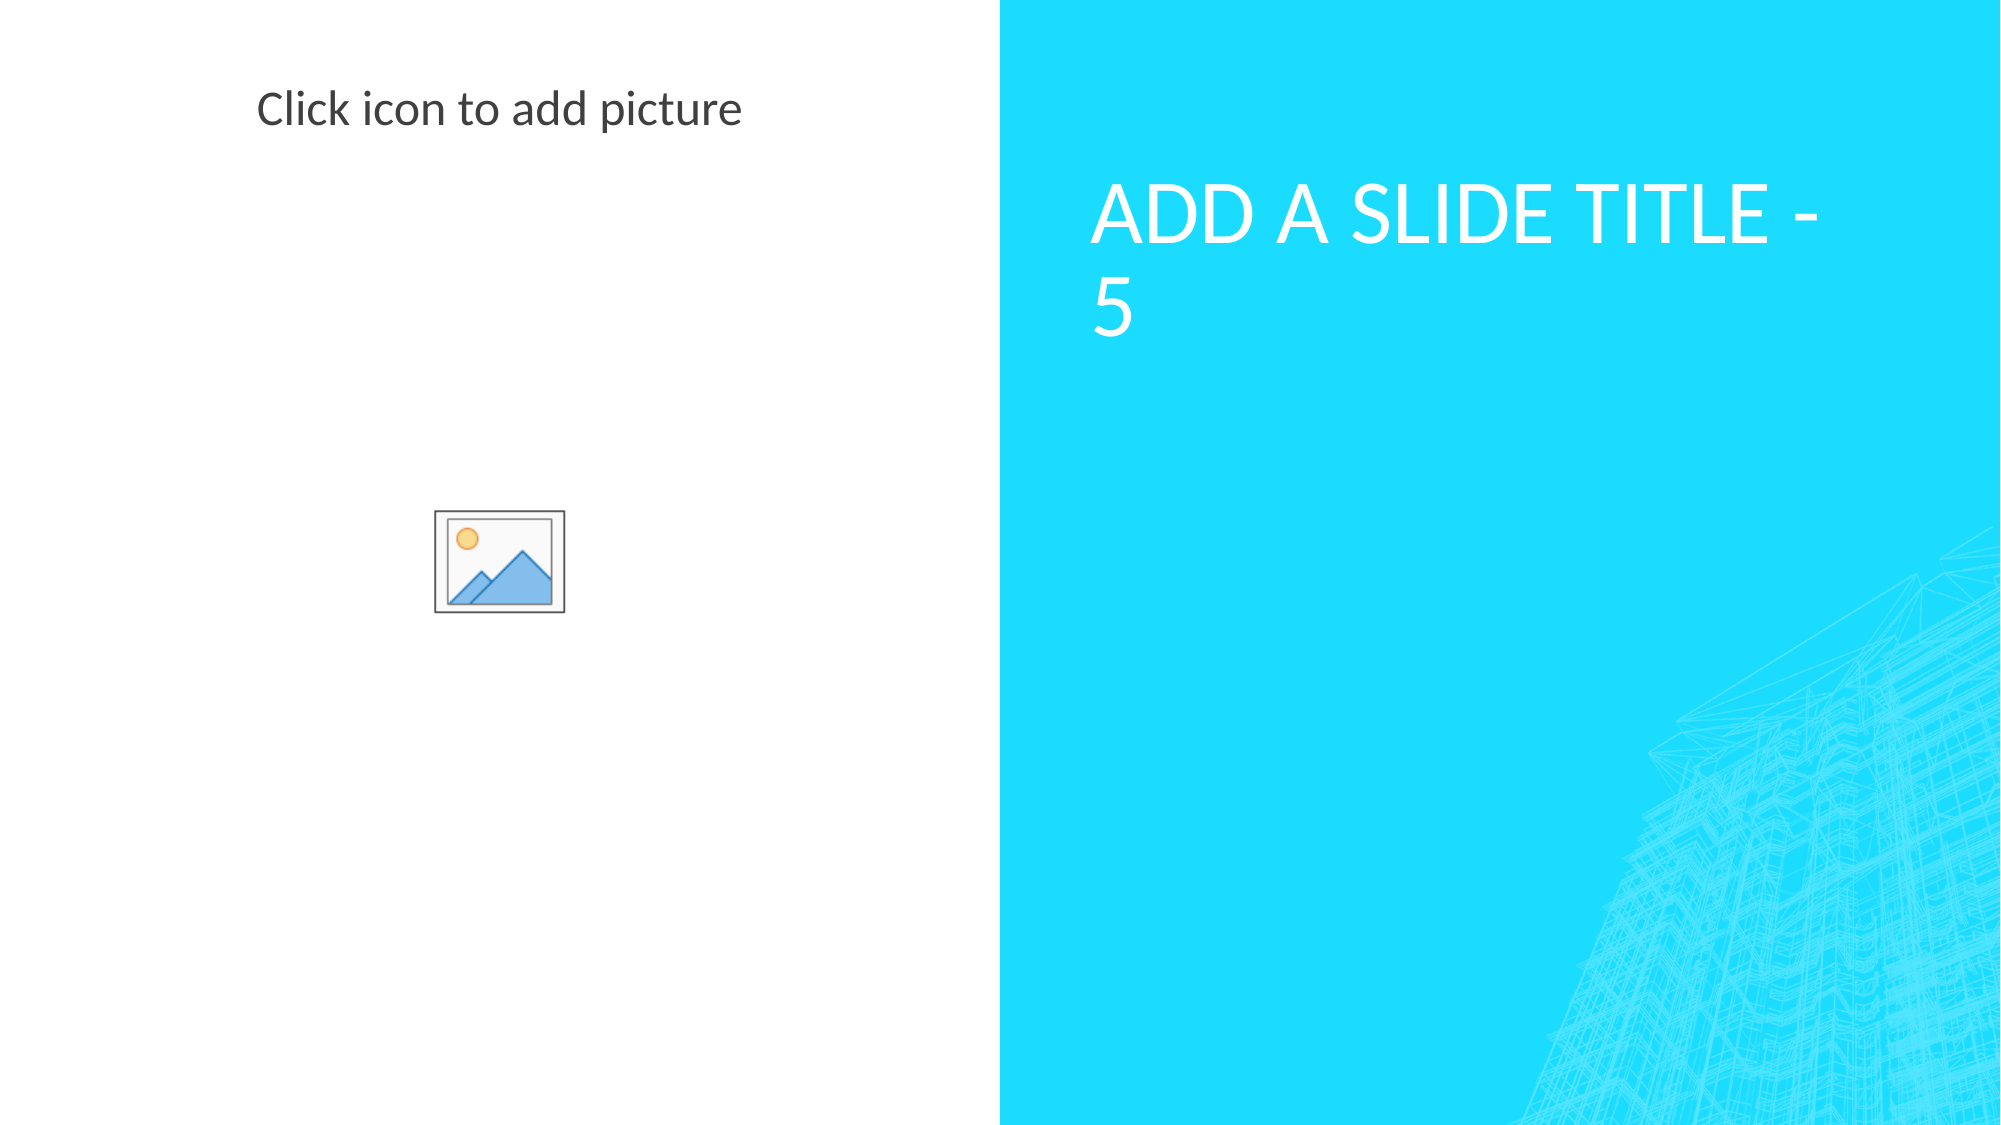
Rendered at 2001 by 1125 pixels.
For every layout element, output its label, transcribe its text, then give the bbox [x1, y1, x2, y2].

title Add a Slide Title - 5 [1075, 63, 1863, 363]
picture [0, 0, 2001, 1125]
